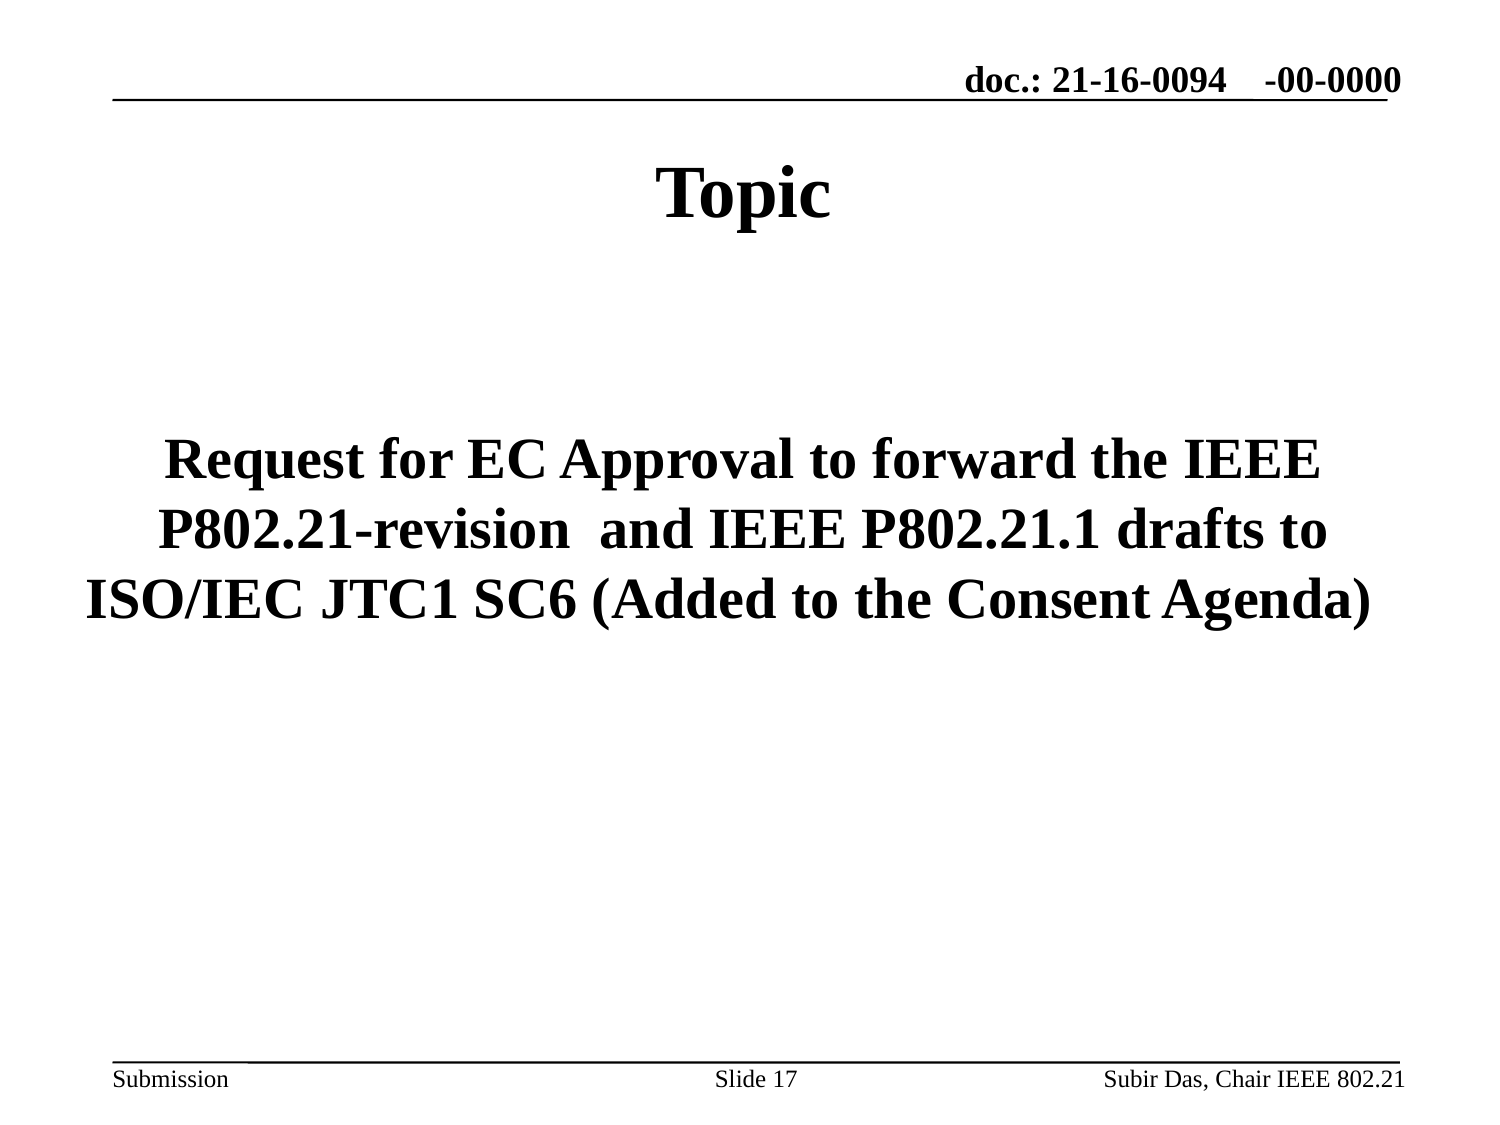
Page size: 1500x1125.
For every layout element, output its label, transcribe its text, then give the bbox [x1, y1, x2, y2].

text_box Slide 17 [675, 1062, 838, 1093]
title Topic [37, 124, 1451, 251]
text_box Request for EC Approval to forward the IEEE P802.21-revision and IEEE P802.21.1 drafts to ISO/IEC JTC1 SC6 (Added to the Consent Agenda) [37, 399, 1450, 650]
footer Subir Das, Chair IEEE 802.21 [1099, 1061, 1413, 1093]
